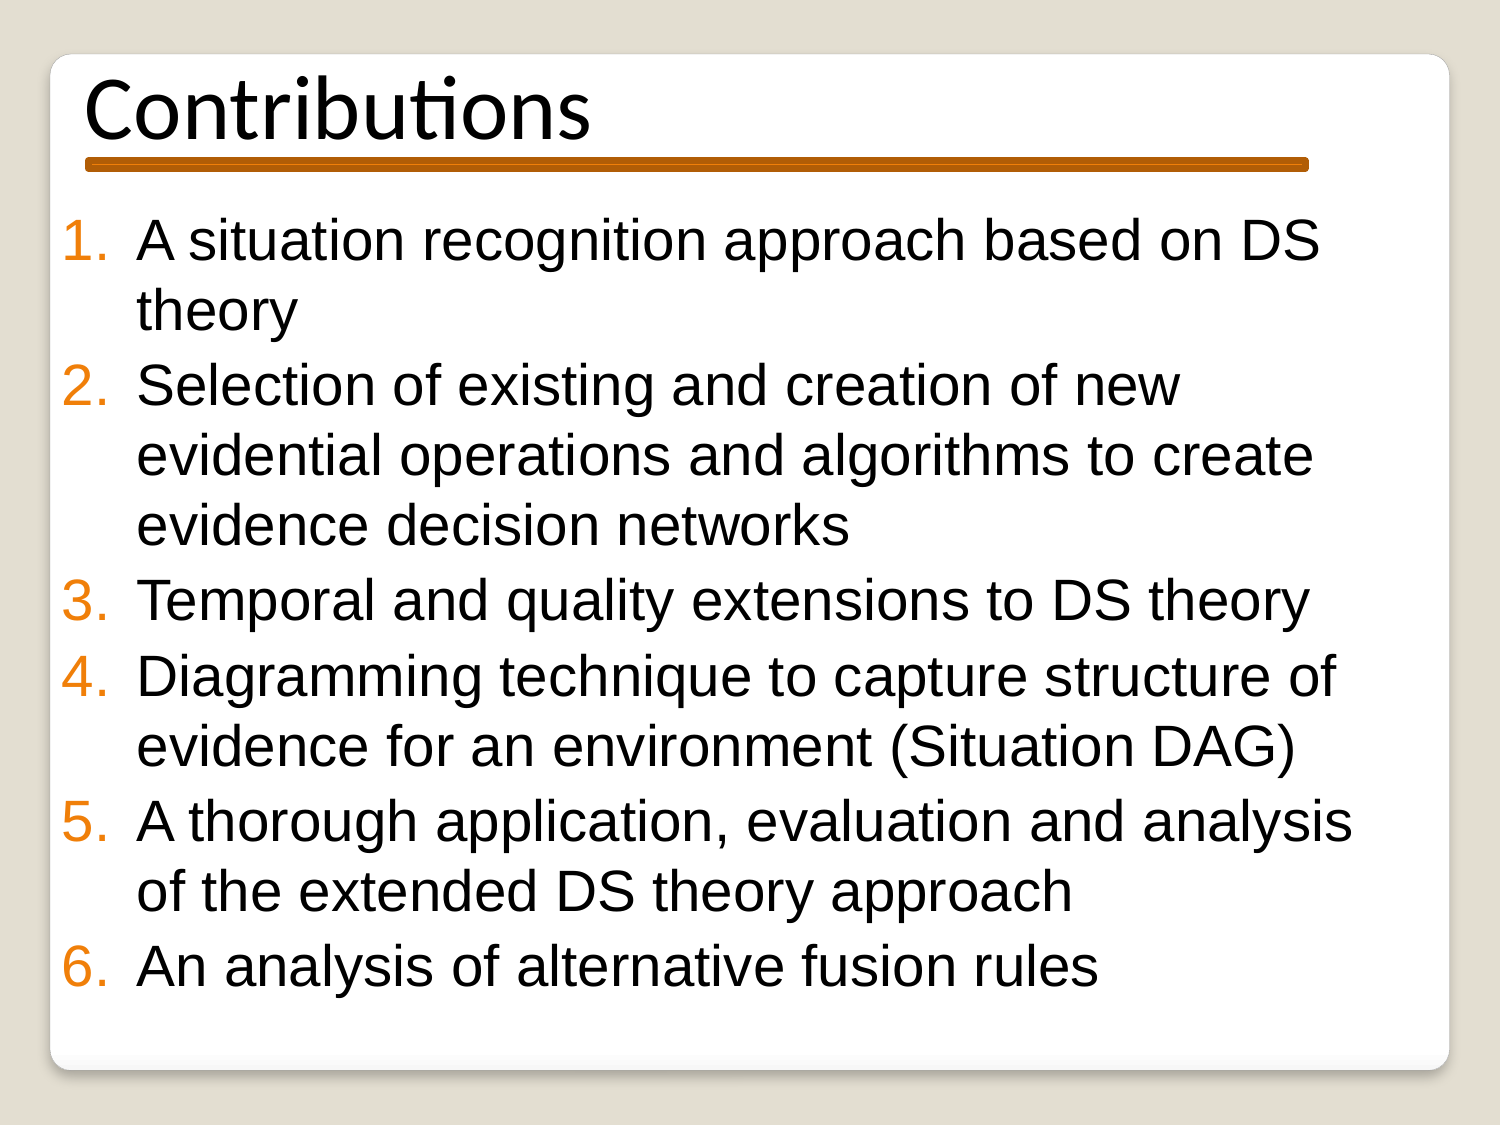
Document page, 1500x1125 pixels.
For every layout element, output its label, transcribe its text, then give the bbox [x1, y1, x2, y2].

text_box [85, 157, 1309, 172]
text_box Contributions [70, 40, 1442, 276]
text_box A situation recognition approach based on DS theory Selection of existing and creation of new evidential operations and algorithms to create evidence decision networks Temporal and quality extensions to DS theory Diagramming technique to capture structure of evidence for an environment (Situation DAG) A thorough application, evaluation and analysis of the extended DS theory approach An analysis of alternative fusion rules [46, 194, 1383, 894]
